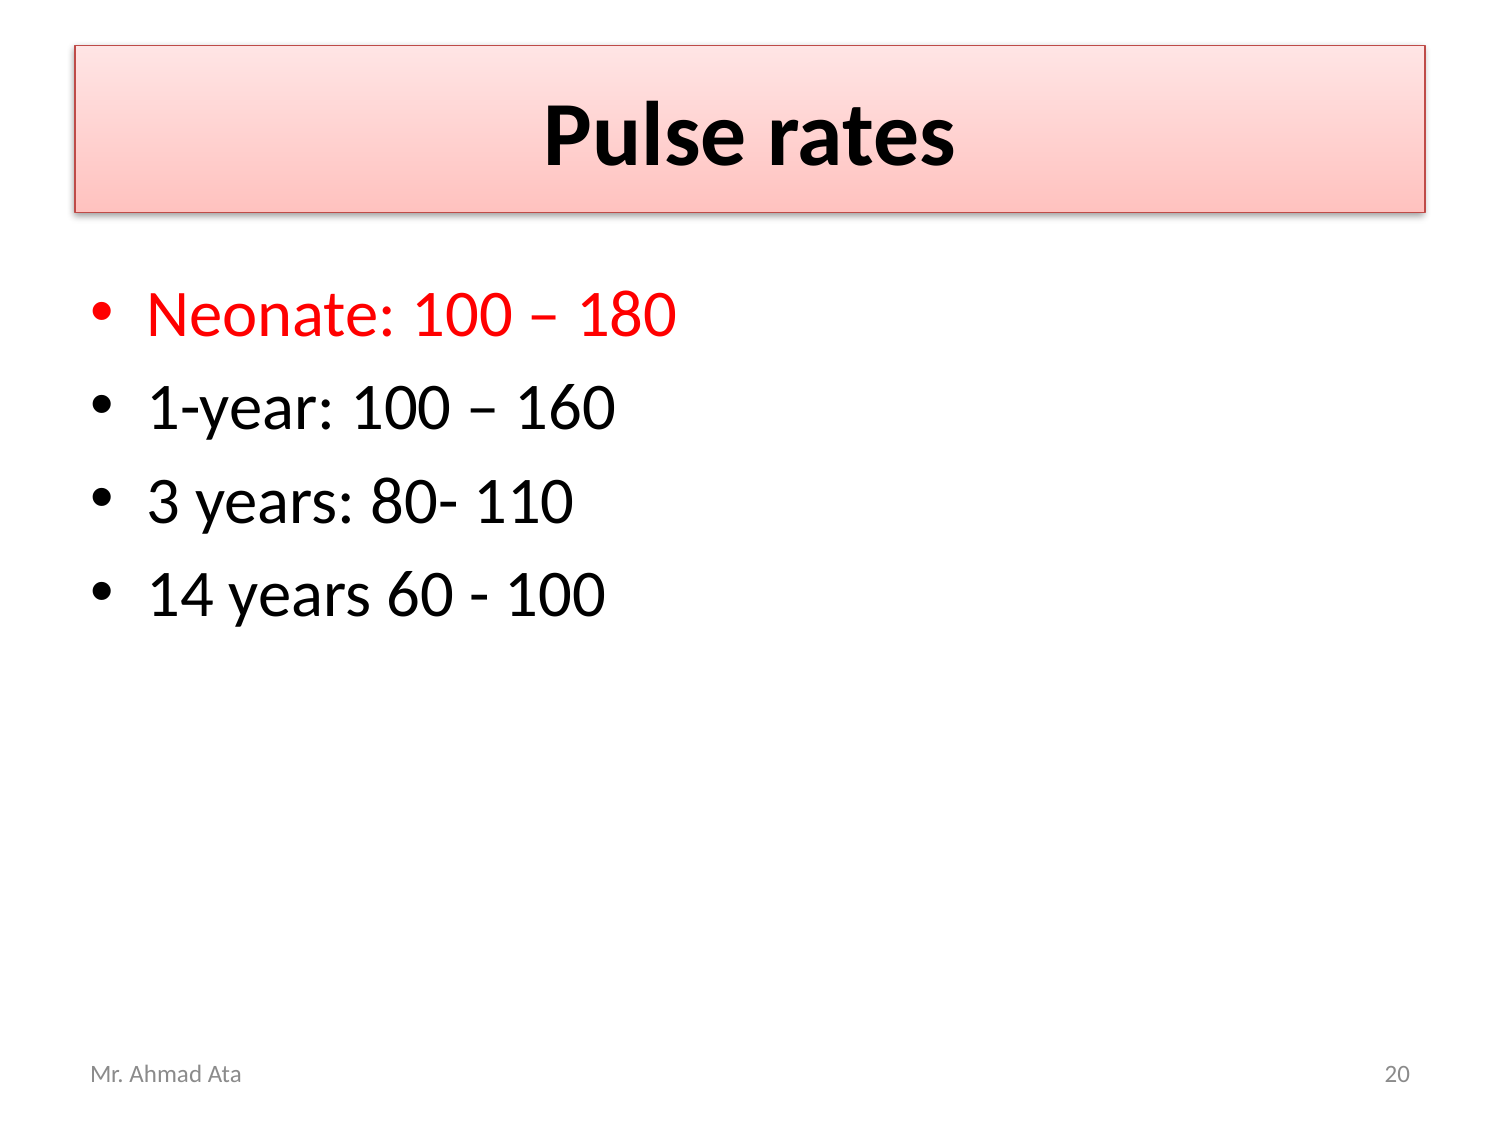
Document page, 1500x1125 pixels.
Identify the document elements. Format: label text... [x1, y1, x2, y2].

list Neonate: 100 – 180 1-year: 100 – 160 3 years: 80- 110 14 years 60 - 100 [75, 262, 1425, 1006]
title Pulse rates [74, 45, 1426, 213]
slide_number Mr. Ahmad Ata [75, 1042, 425, 1103]
slide_number 20 [1074, 1042, 1425, 1103]
